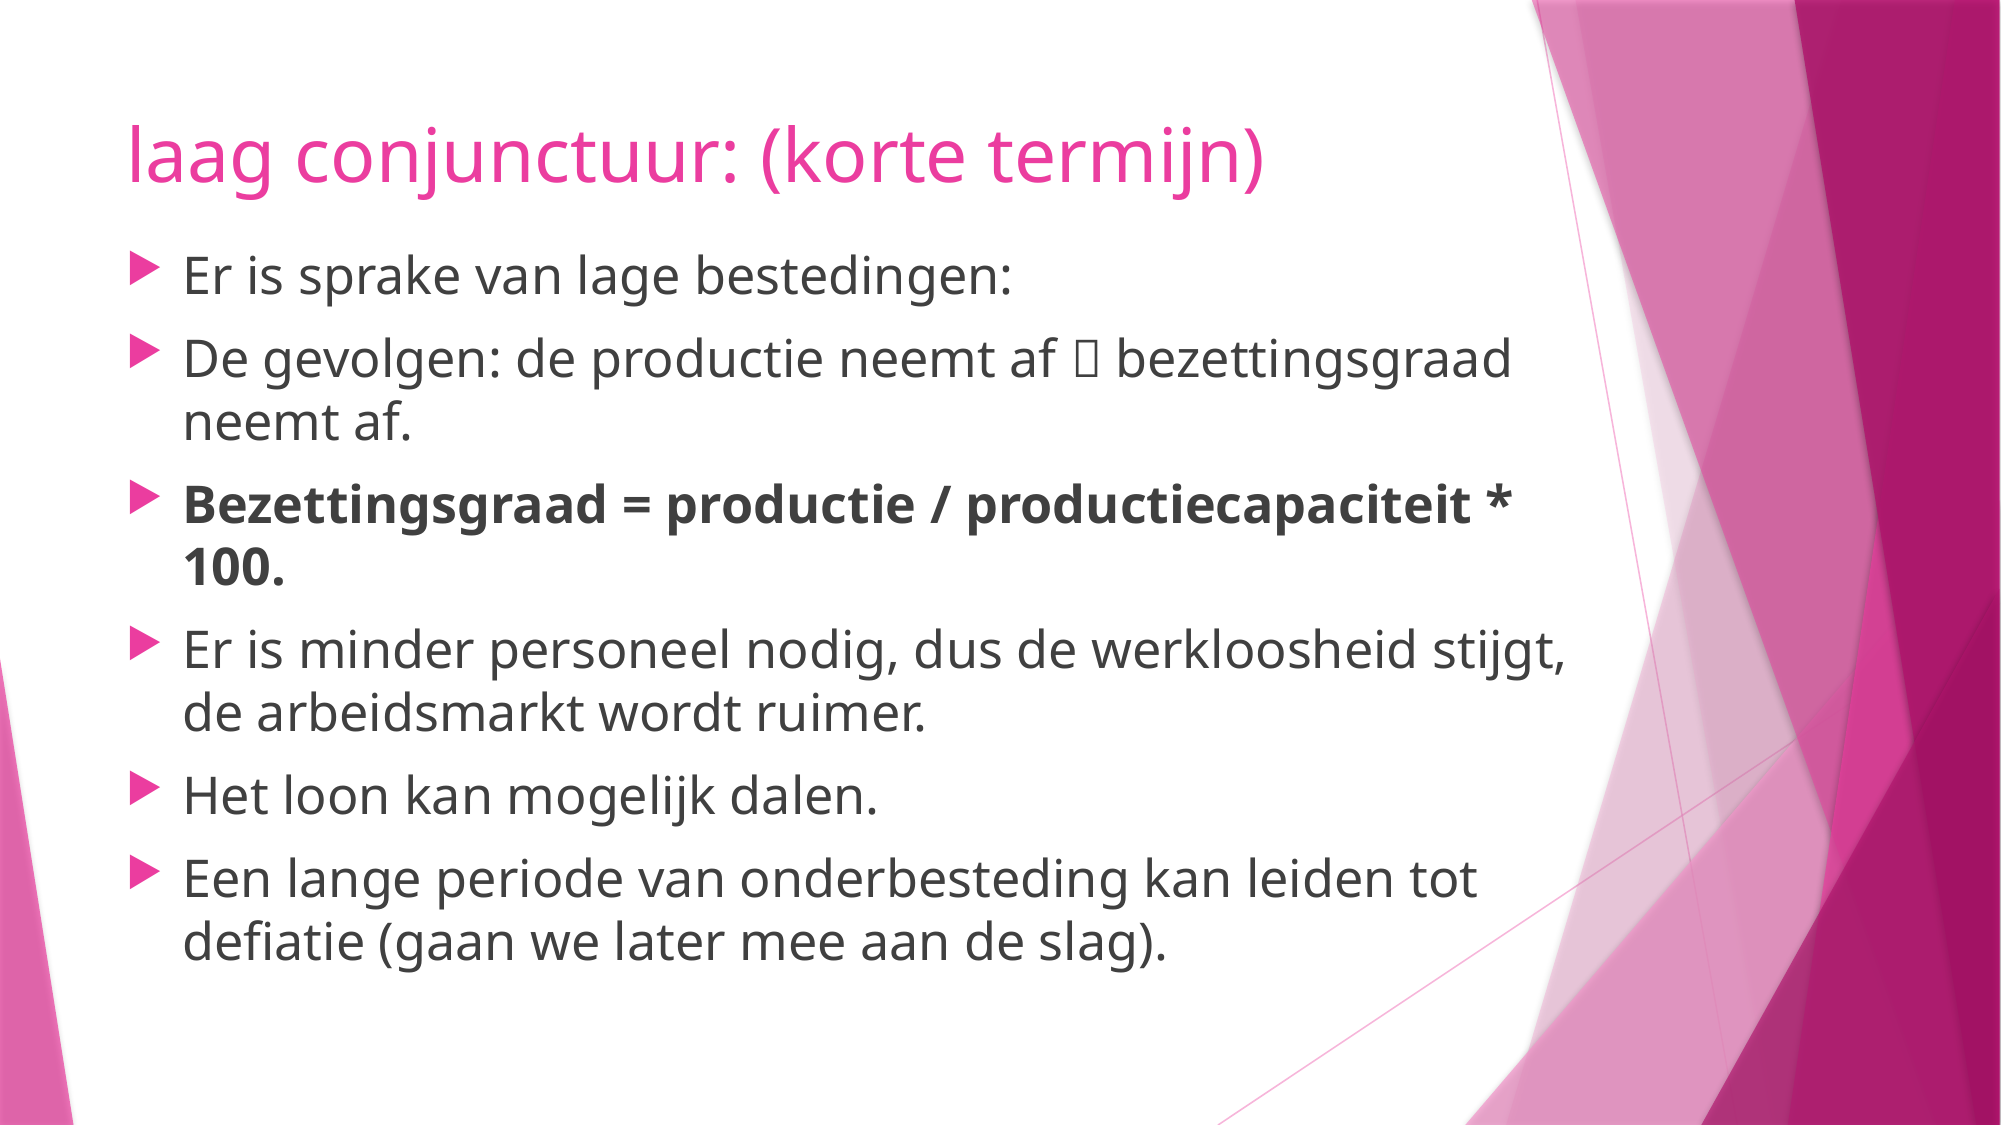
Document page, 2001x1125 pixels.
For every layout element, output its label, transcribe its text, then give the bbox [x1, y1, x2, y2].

list Er is sprake van lage bestedingen: De gevolgen: de productie neemt af  bezettingsgraad neemt af. Bezettingsgraad = productie / productiecapaciteit * 100. Er is minder personeel nodig, dus de werkloosheid stijgt, de arbeidsmarkt wordt ruimer. Het loon kan mogelijk dalen. Een lange periode van onderbesteding kan leiden tot defiatie (gaan we later mee aan de slag). [111, 234, 1585, 1078]
title laag conjunctuur: (korte termijn) [111, 99, 1522, 234]
